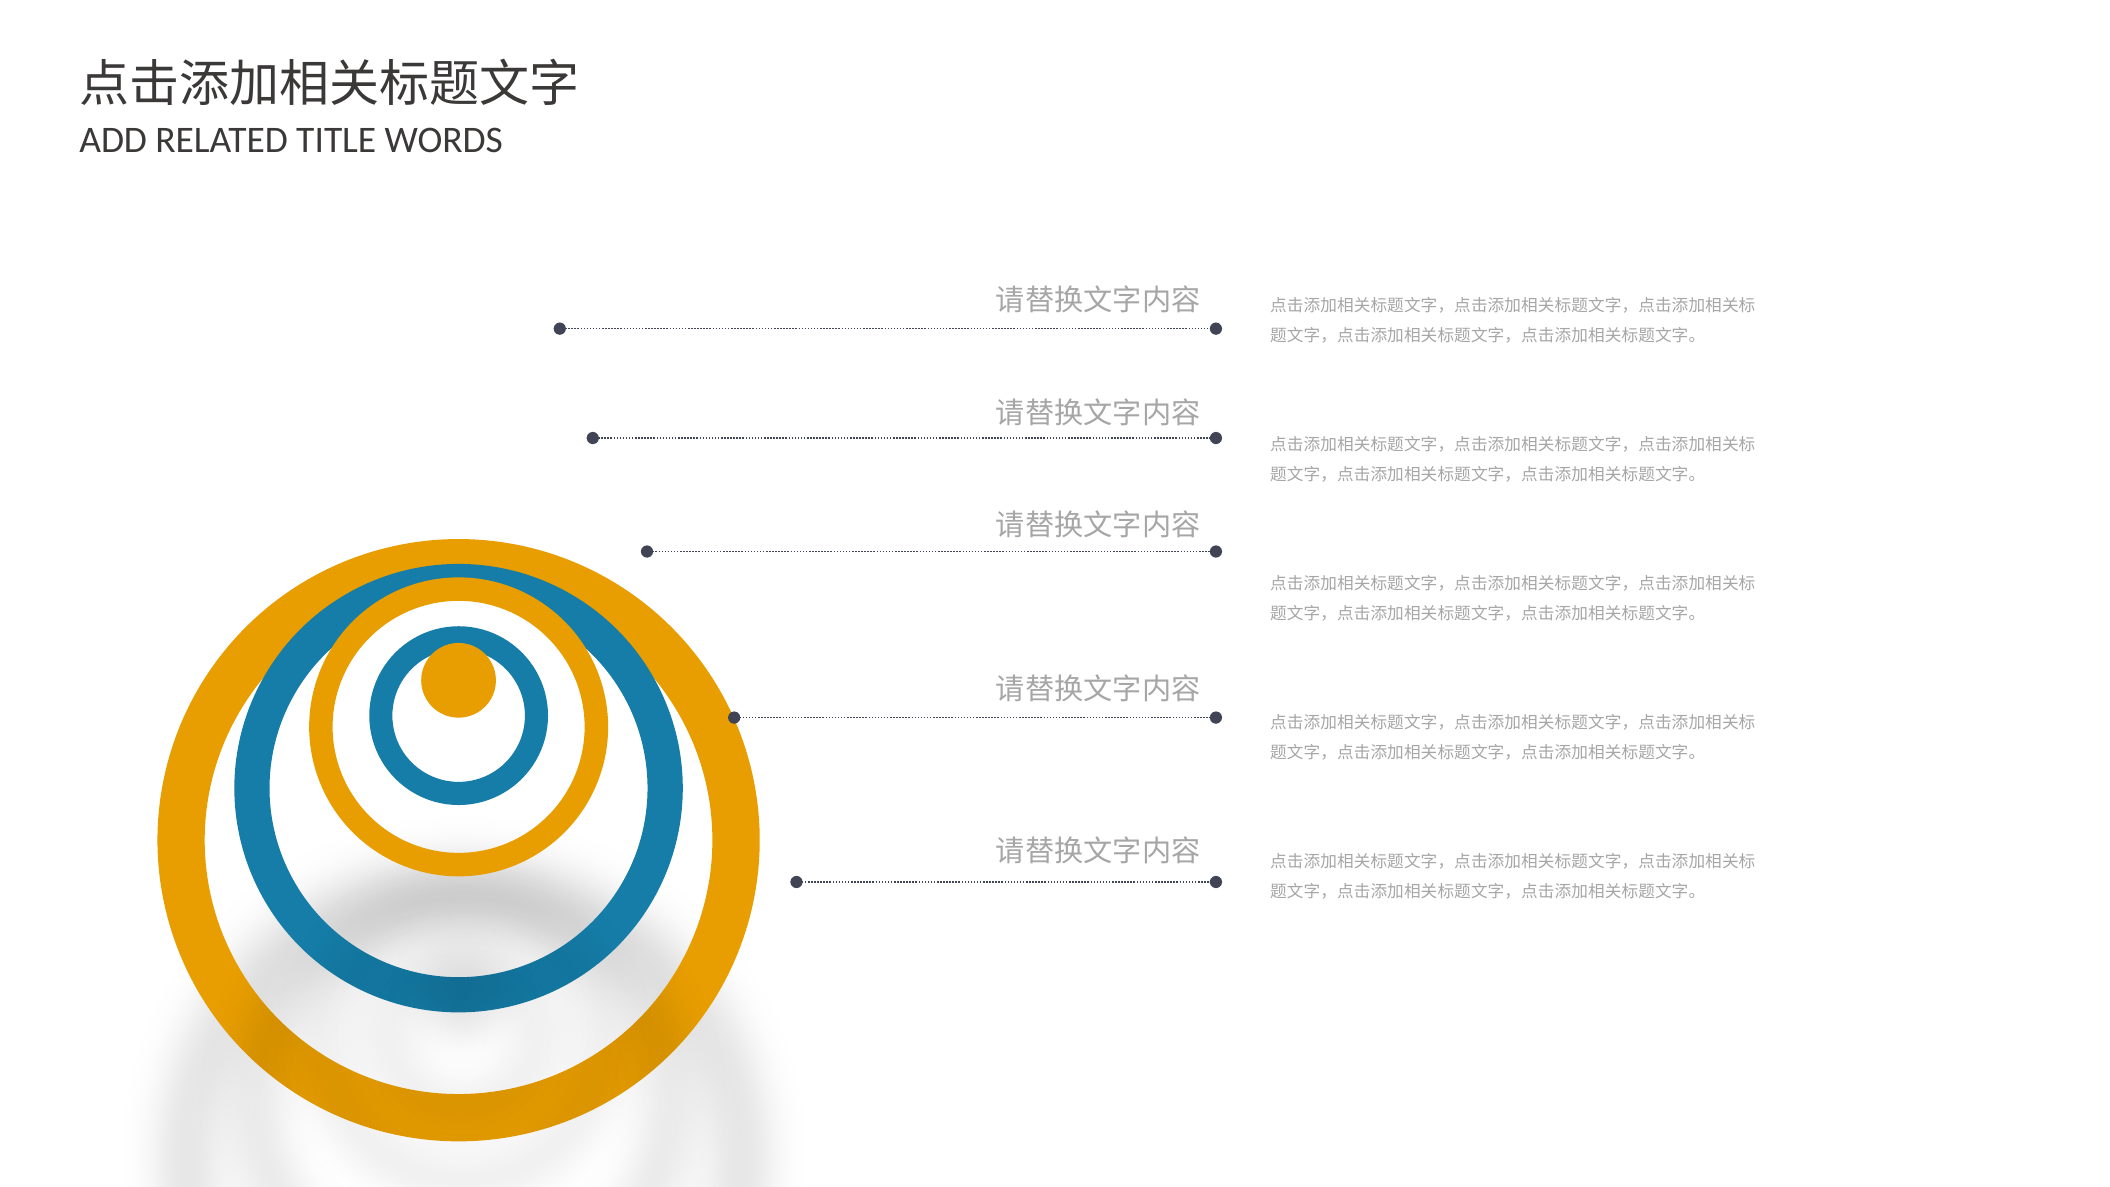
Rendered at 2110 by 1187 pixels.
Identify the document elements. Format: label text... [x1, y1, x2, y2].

text_box ADD RELATED TITLE WORDS [63, 107, 520, 169]
text_box 请替换文字内容 [980, 818, 1216, 876]
text_box [420, 641, 497, 719]
text_box 点击添加相关标题文字，点击添加相关标题文字，点击添加相关标题文字，点击添加相关标题文字，点击添加相关标题文字。 [1255, 277, 1787, 352]
text_box 请替换文字内容 [980, 656, 1216, 714]
text_box 请替换文字内容 [980, 267, 1216, 325]
text_box [156, 538, 761, 1039]
text_box 请替换文字内容 [980, 380, 1216, 437]
text_box 请替换文字内容 [980, 491, 1216, 549]
text_box 点击添加相关标题文字，点击添加相关标题文字，点击添加相关标题文字，点击添加相关标题文字，点击添加相关标题文字。 [1255, 416, 1787, 491]
text_box [233, 562, 684, 965]
text_box [368, 625, 550, 807]
text_box 点击添加相关标题文字 [63, 43, 596, 120]
text_box 点击添加相关标题文字，点击添加相关标题文字，点击添加相关标题文字，点击添加相关标题文字，点击添加相关标题文字。 [1255, 694, 1787, 770]
text_box 点击添加相关标题文字，点击添加相关标题文字，点击添加相关标题文字，点击添加相关标题文字，点击添加相关标题文字。 [1255, 555, 1787, 631]
text_box 点击添加相关标题文字，点击添加相关标题文字，点击添加相关标题文字，点击添加相关标题文字，点击添加相关标题文字。 [1255, 833, 1787, 909]
text_box [308, 576, 610, 878]
